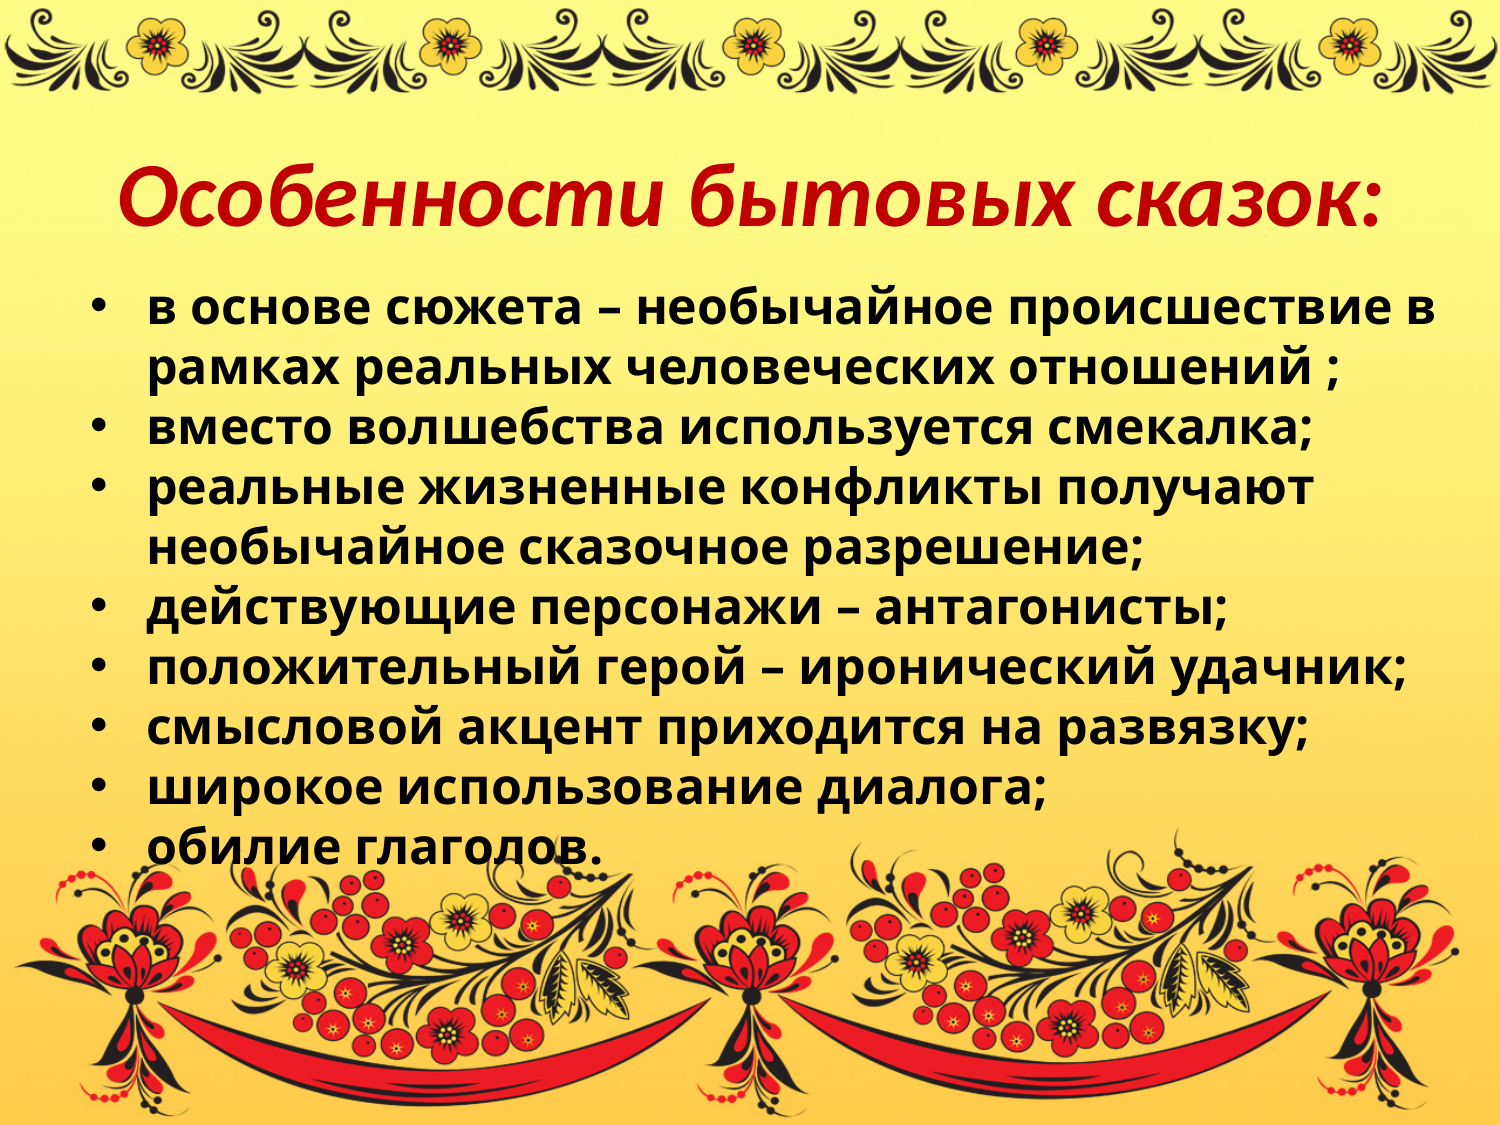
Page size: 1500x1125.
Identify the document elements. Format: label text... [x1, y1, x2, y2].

picture [0, 0, 1500, 1125]
title Особенности бытовых сказок: [76, 113, 1427, 266]
list в основе сюжета – необычайное происшествие в рамках реальных человеческих отношений ; вместо волшебства используется смекалка; реальные жизненные конфликты получают необычайное сказочное разрешение; действующие персонажи – антагонисты; положительный герой – иронический удачник; смысловой акцент приходится на развязку; широкое использование диалога; обилие глаголов. [75, 267, 1471, 1005]
